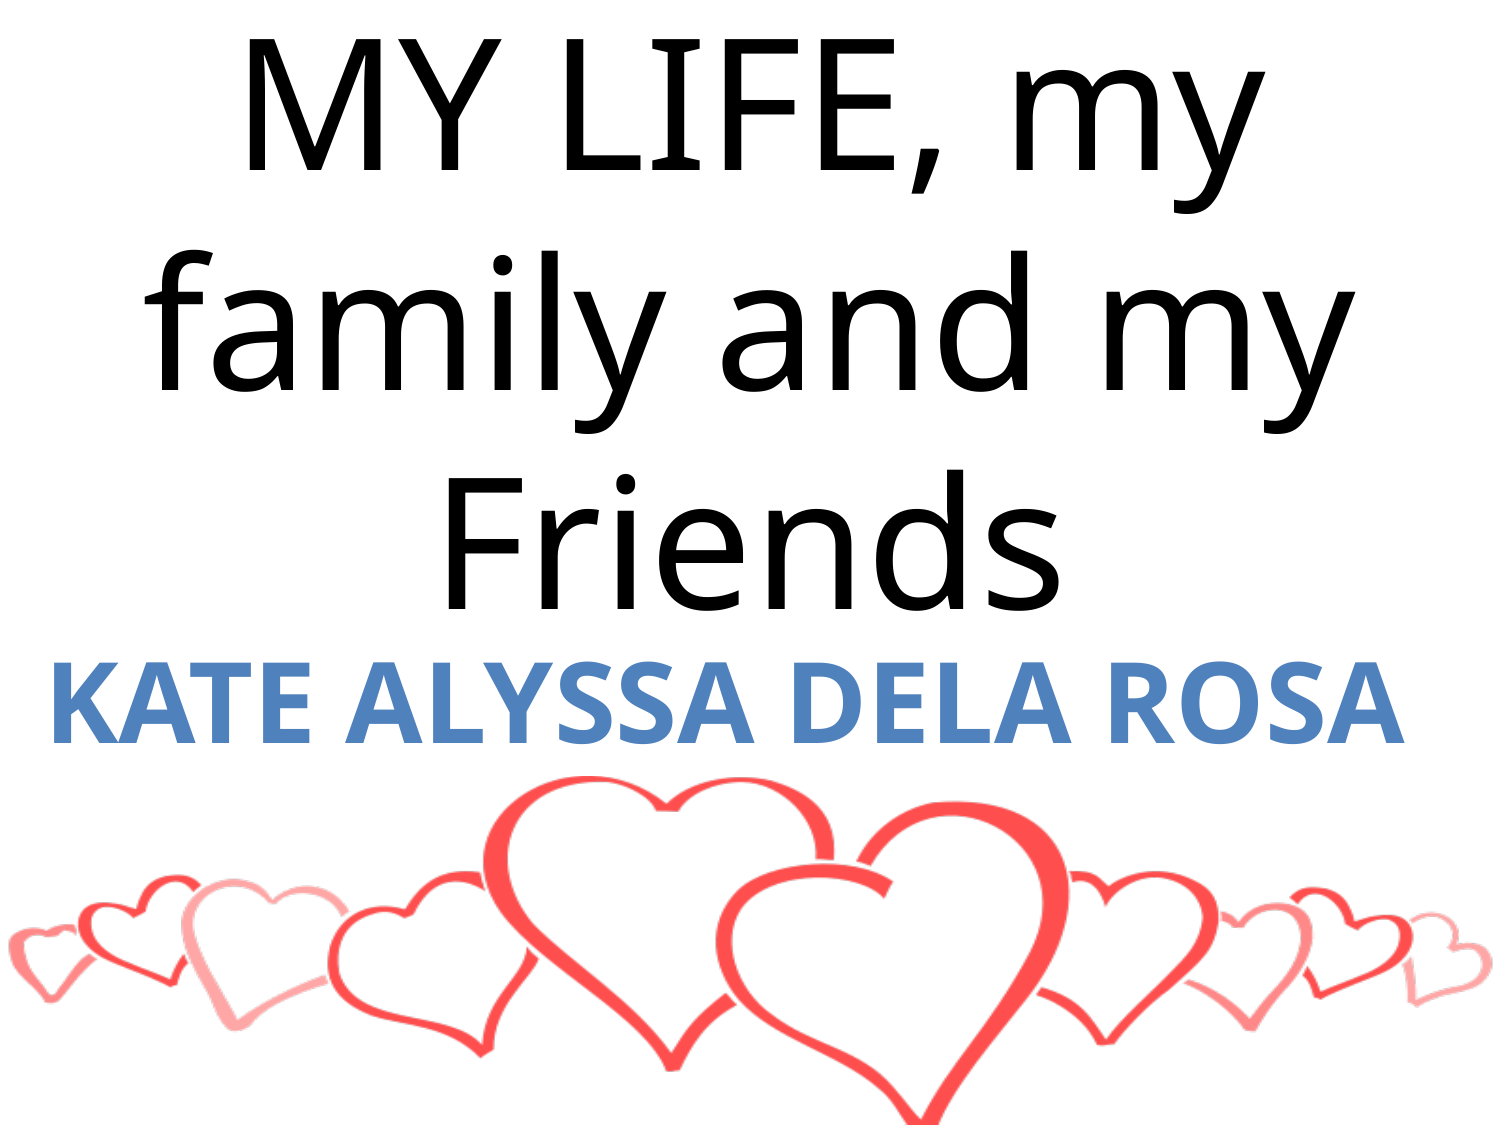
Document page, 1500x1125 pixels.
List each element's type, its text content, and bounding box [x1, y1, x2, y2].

text_box Kate Alyssa Dela Rosa [29, 623, 1421, 774]
picture [0, 776, 1500, 1125]
title MY LIFE, my family and my Friends [111, 196, 1387, 438]
